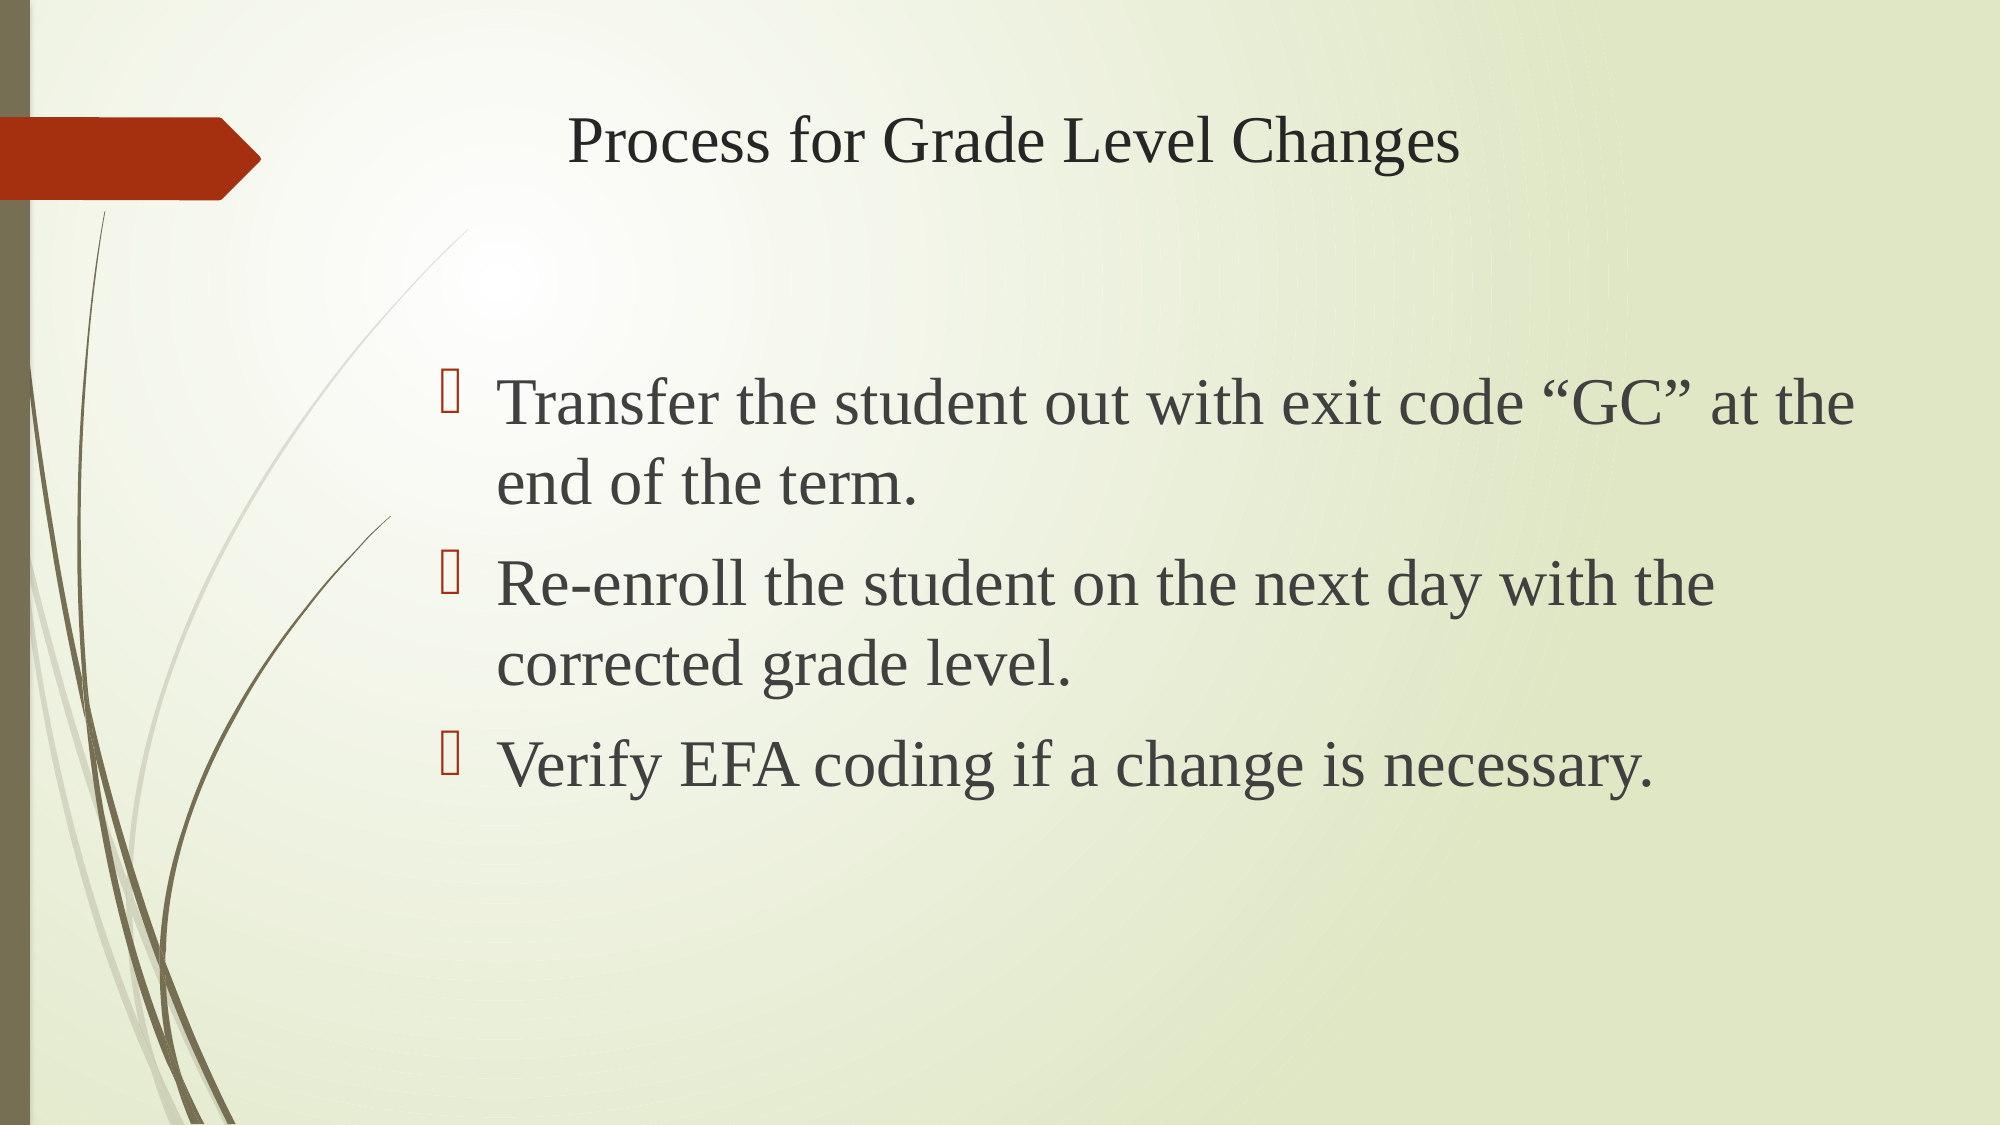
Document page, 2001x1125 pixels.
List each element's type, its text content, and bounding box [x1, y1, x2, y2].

title Process for Grade Level Changes [552, 88, 1721, 299]
list Transfer the student out with exit code “GC” at the end of the term. Re-enroll the student on the next day with the corrected grade level. Verify EFA coding if a change is necessary. [424, 350, 1888, 970]
